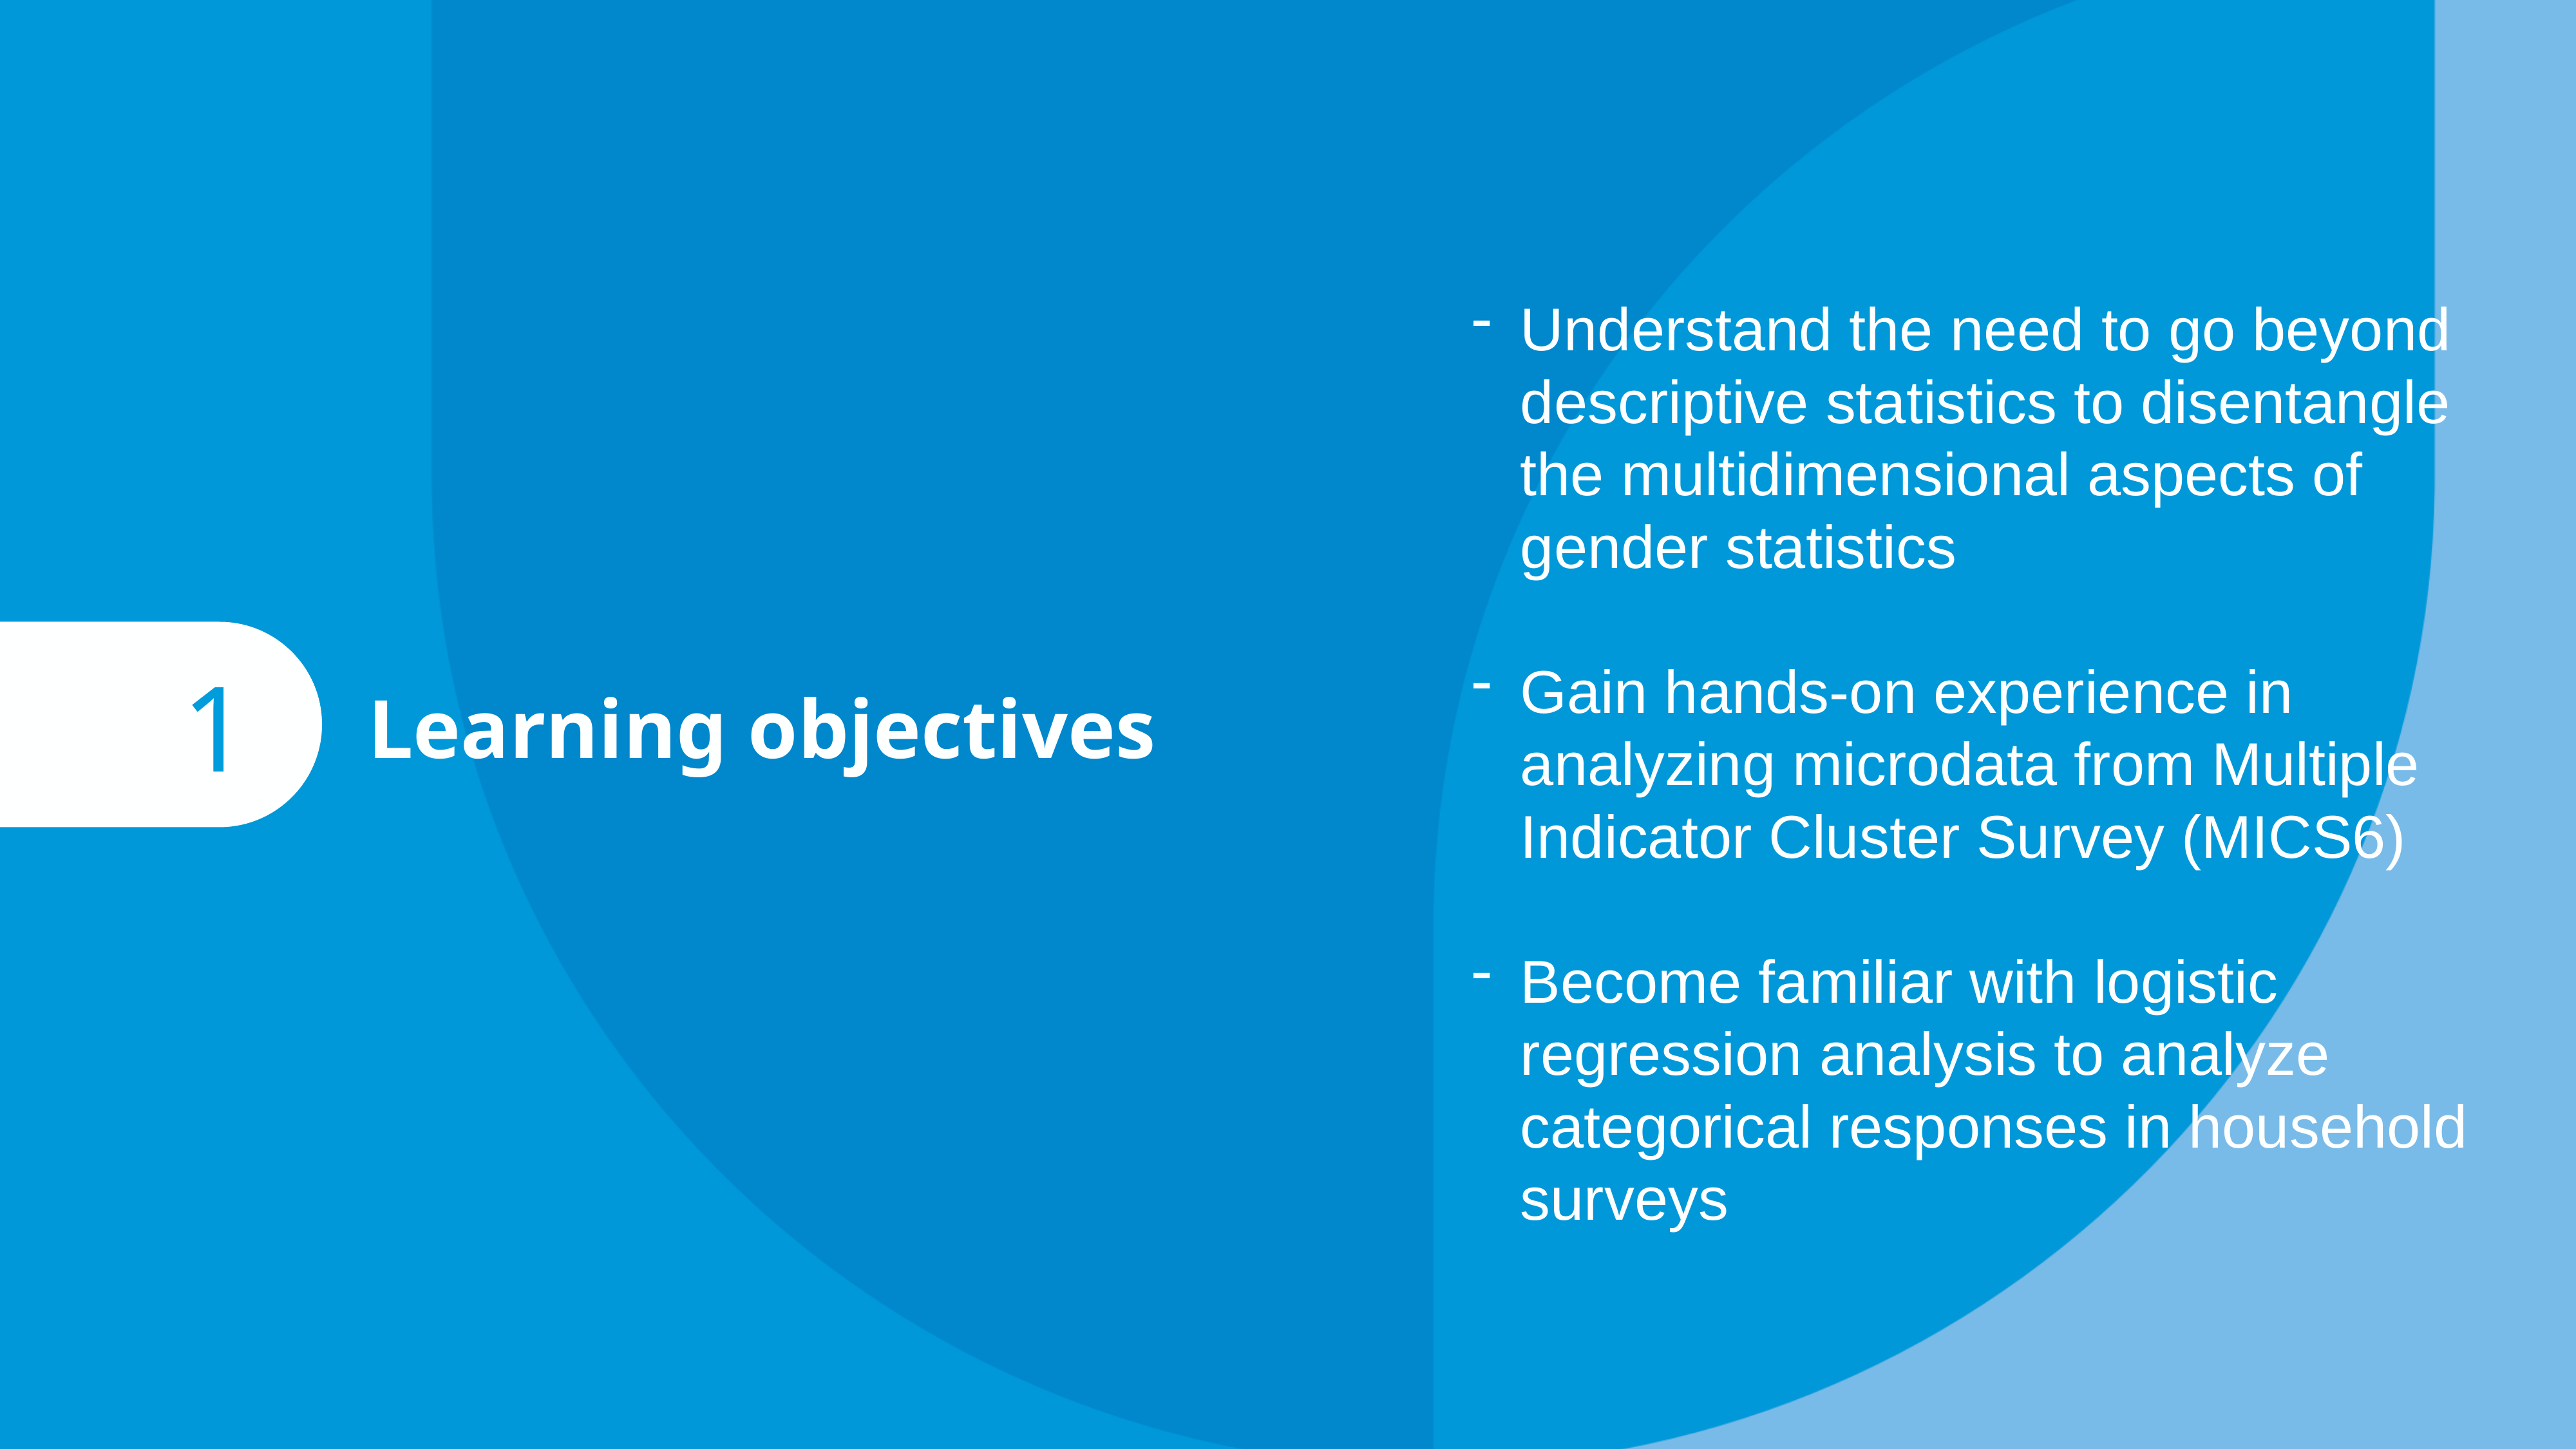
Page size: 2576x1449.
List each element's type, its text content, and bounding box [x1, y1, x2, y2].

list Learning objectives [368, 677, 1345, 775]
text_box Understand the need to go beyond descriptive statistics to disentangle the multidimensional aspects of gender statistics Gain hands-on experience in analyzing microdata from Multiple Indicator Cluster Survey (MICS6) Become familiar with logistic regression analysis to analyze categorical responses in household surveys [1463, 213, 2520, 1236]
list 1 [3, 652, 250, 797]
